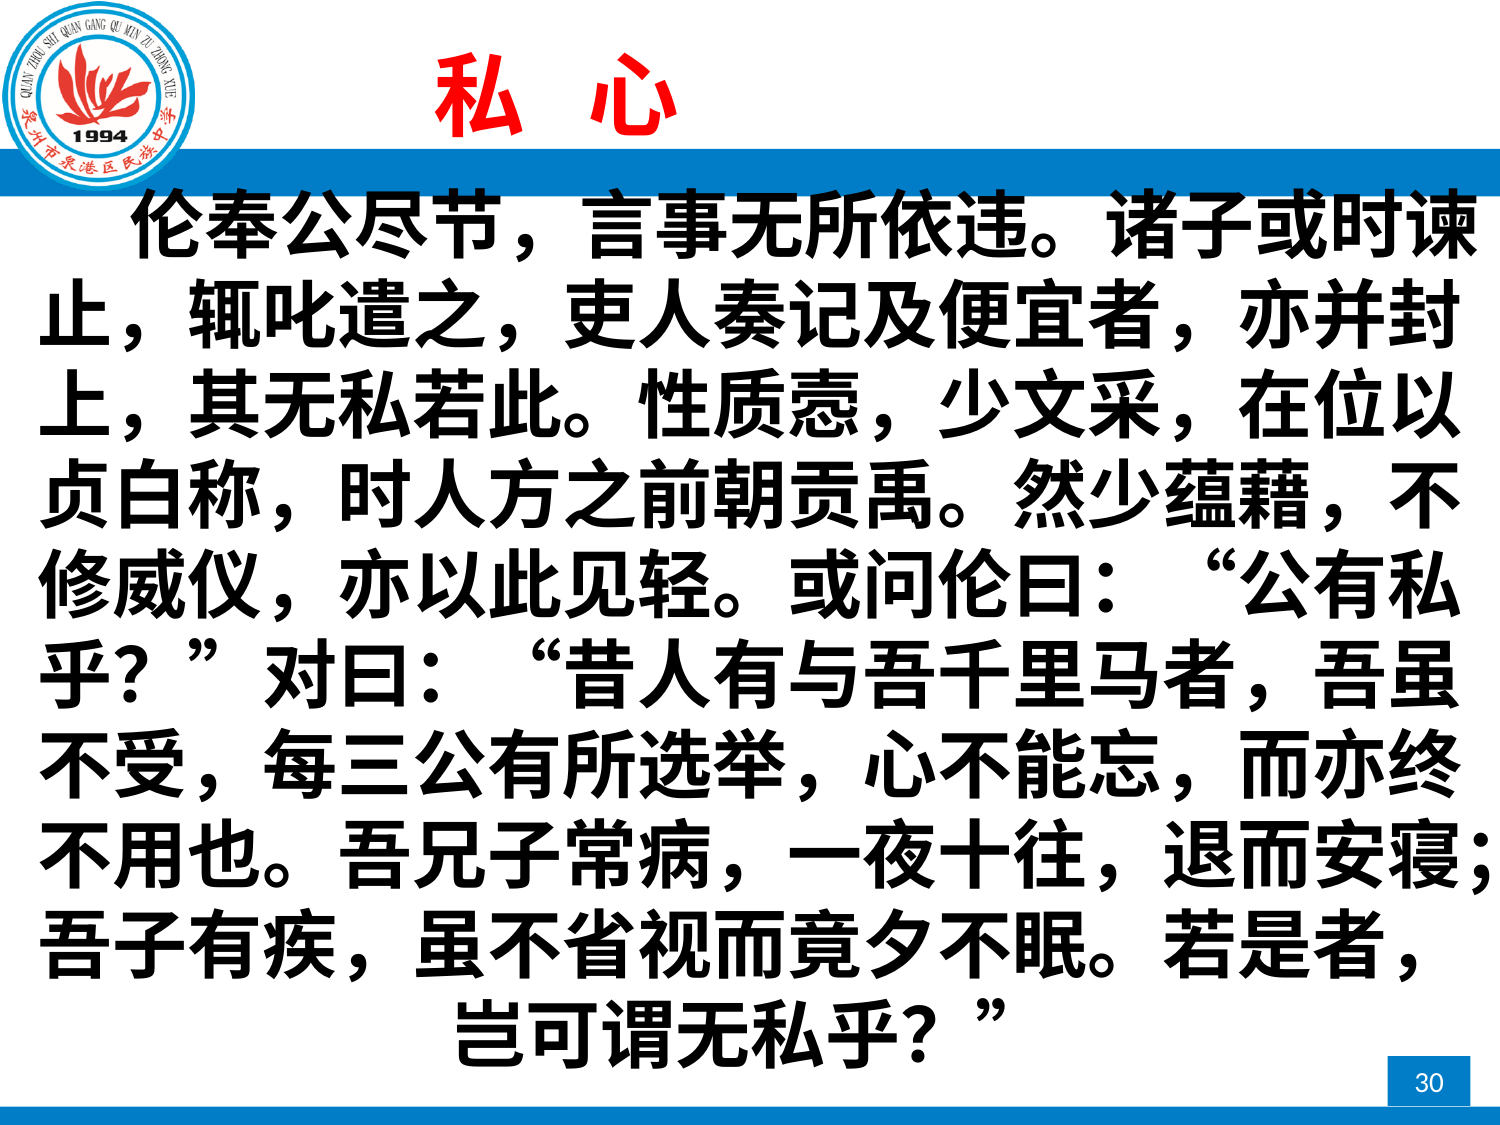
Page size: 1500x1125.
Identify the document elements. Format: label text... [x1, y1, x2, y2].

picture [9, 6, 189, 172]
picture [161, 114, 195, 172]
picture [2, 1, 88, 86]
picture [15, 14, 181, 172]
picture [2, 107, 37, 172]
picture [110, 1, 195, 79]
text_box 私 心 [419, 30, 904, 156]
title 伦奉公尽节，言事无所依违。诸子或时谏止，辄叱遣之，吏人奏记及便宜者，亦并封上，其无私若此。性质悫，少文采，在位以贞白称，时人方之前朝贡禹。然少蕴藉，不修威仪，亦以此见轻。或问伦曰：“公有私乎？”对曰：“昔人有与吾千里马者，吾虽不受，每三公有所选举，心不能忘，而亦终不用也。吾兄子常病，一夜十往，退而安寝；吾子有疾，虽不省视而竟夕不眠。若是者，岂可谓无私乎？” [0, 172, 1500, 1083]
